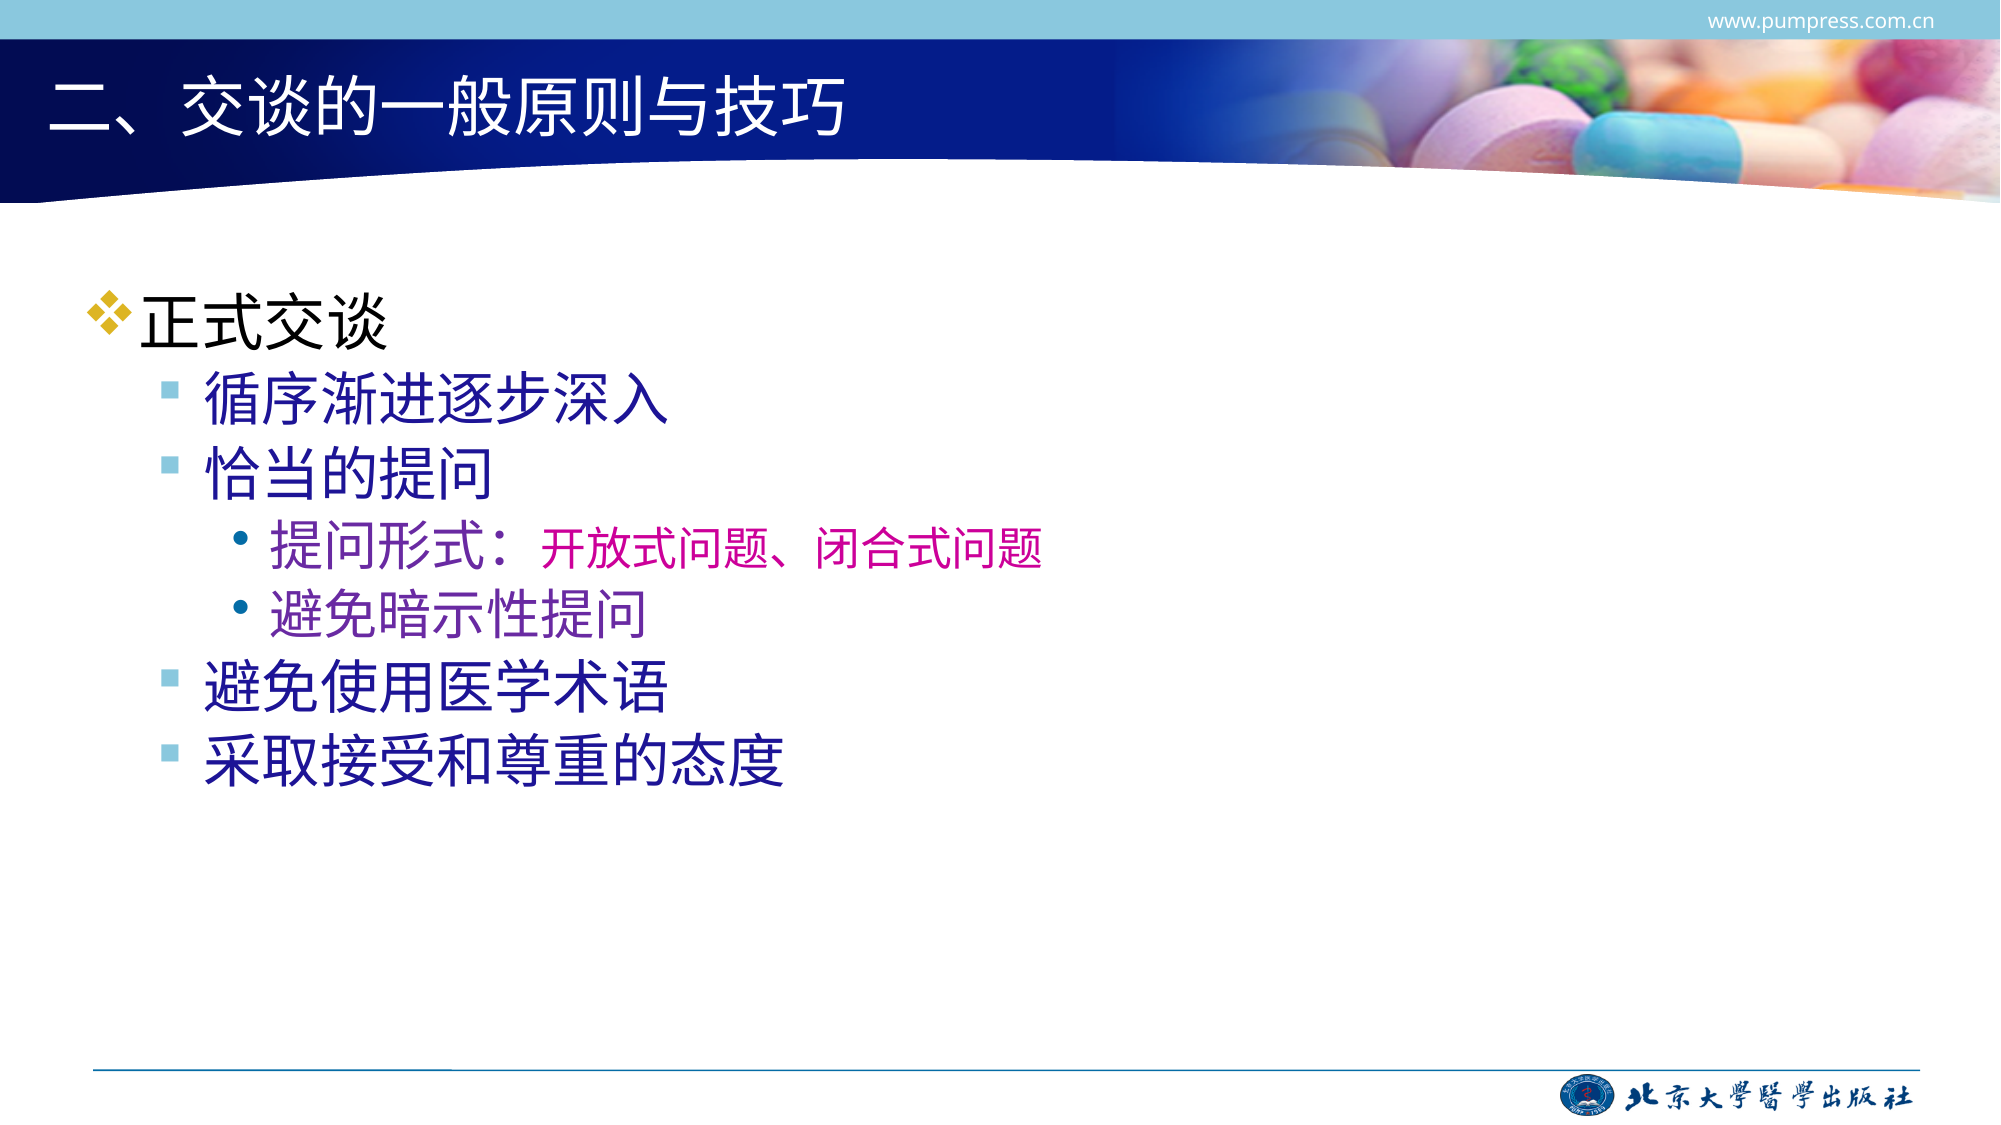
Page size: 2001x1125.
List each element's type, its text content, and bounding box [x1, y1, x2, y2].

picture [1560, 1077, 1915, 1118]
list 正式交谈 循序渐进逐步深入 恰当的提问 提问形式：开放式问题、闭合式问题 避免暗示性提问 避免使用医学术语 采取接受和尊重的态度 [66, 275, 1951, 1077]
slide_number www.pumpress.com.cn [1366, 0, 1951, 38]
title 二、交谈的一般原则与技巧 [30, 58, 1799, 152]
picture [0, 40, 2000, 203]
